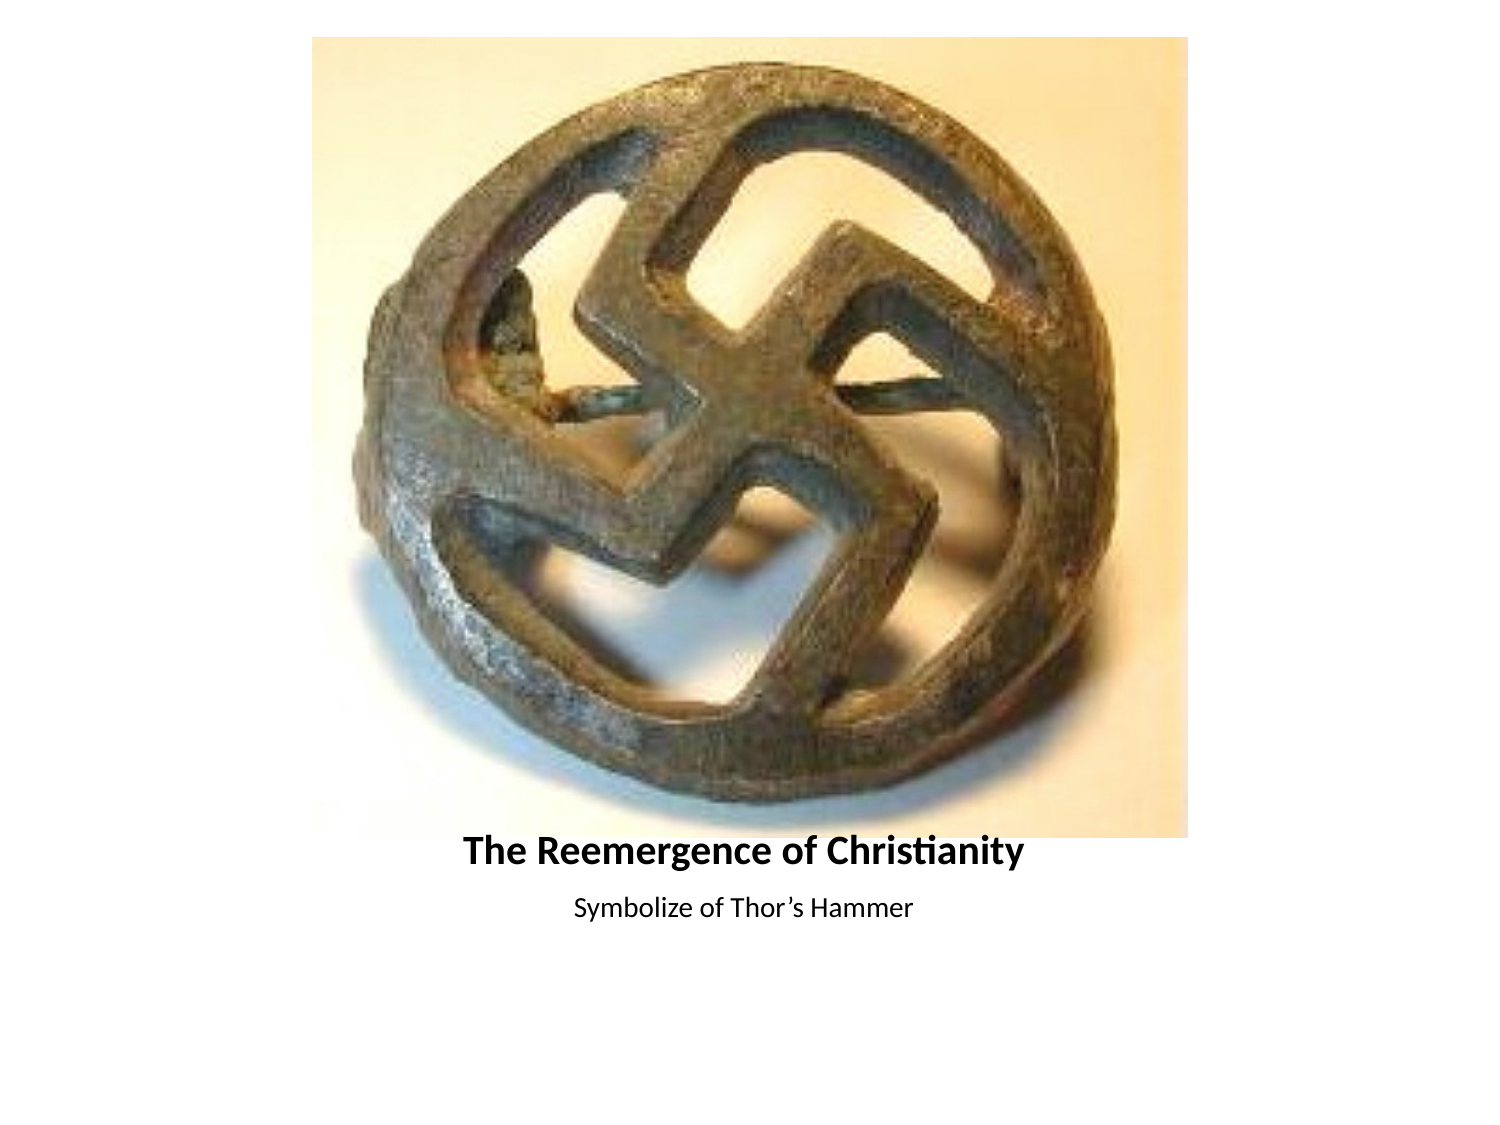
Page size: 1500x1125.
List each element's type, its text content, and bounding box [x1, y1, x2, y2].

picture [312, 37, 1188, 838]
list Symbolize of Thor’s Hammer [294, 880, 1194, 1013]
title The Reemergence of Christianity [294, 787, 1194, 880]
